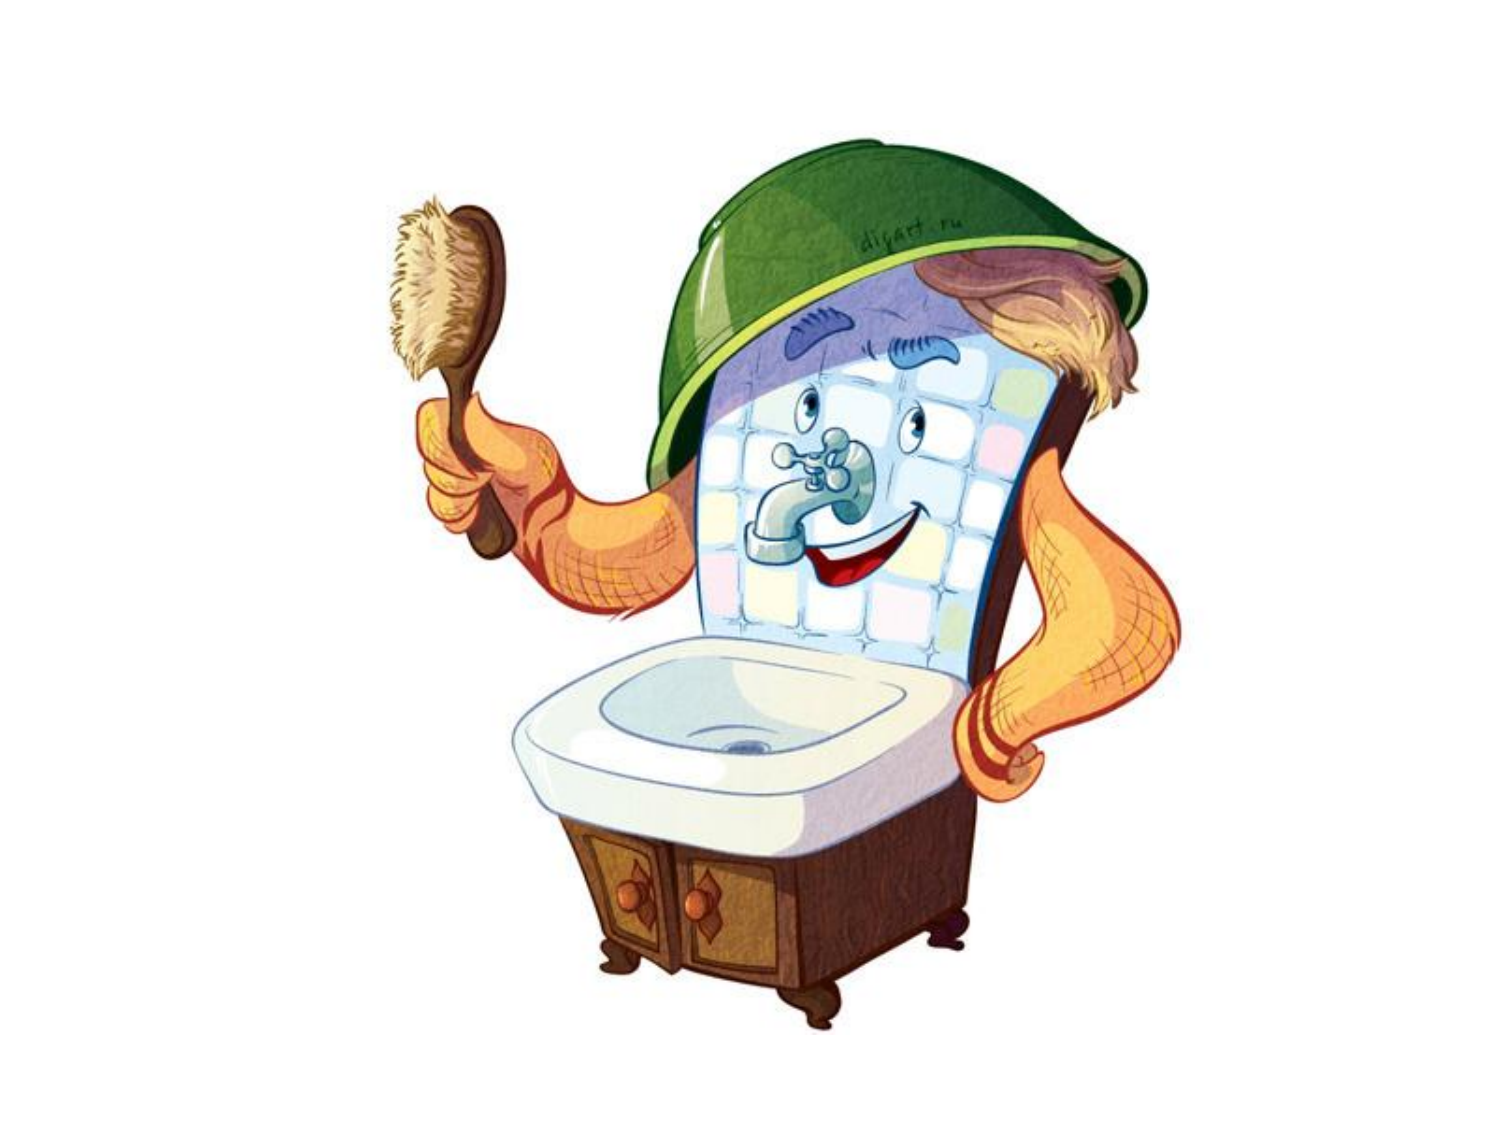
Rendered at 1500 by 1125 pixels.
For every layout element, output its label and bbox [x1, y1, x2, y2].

picture [312, 101, 1247, 1036]
